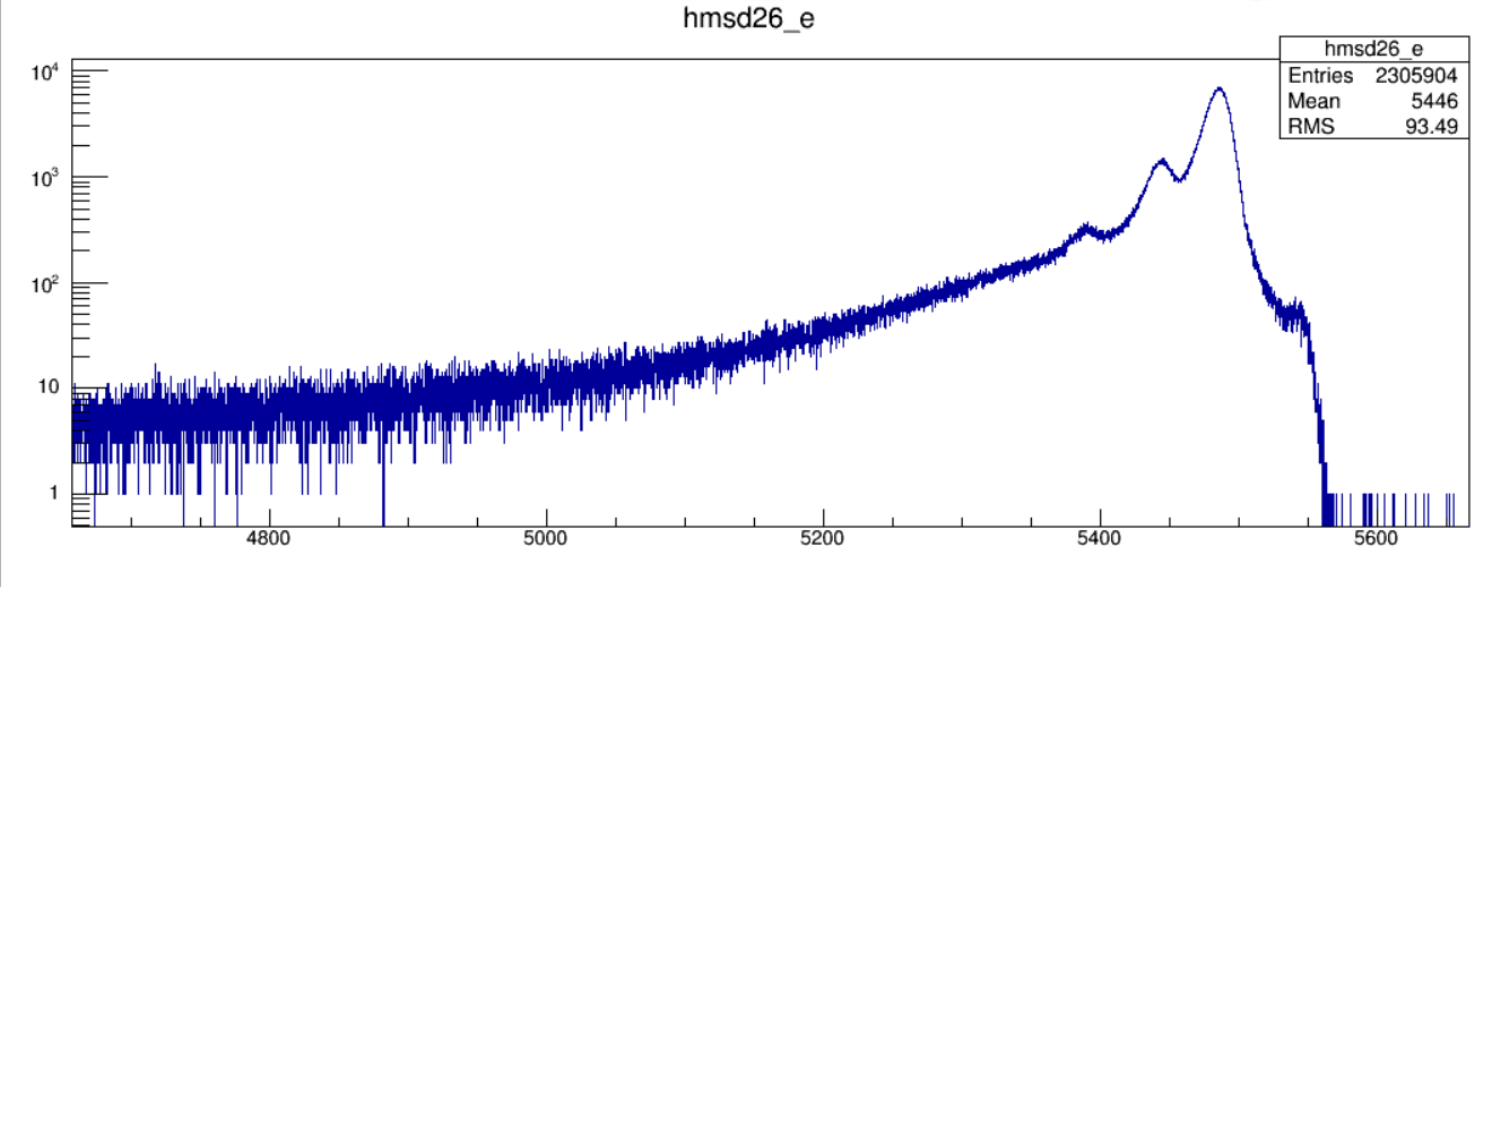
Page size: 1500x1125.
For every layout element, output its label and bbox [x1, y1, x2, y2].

picture [0, 0, 1500, 588]
